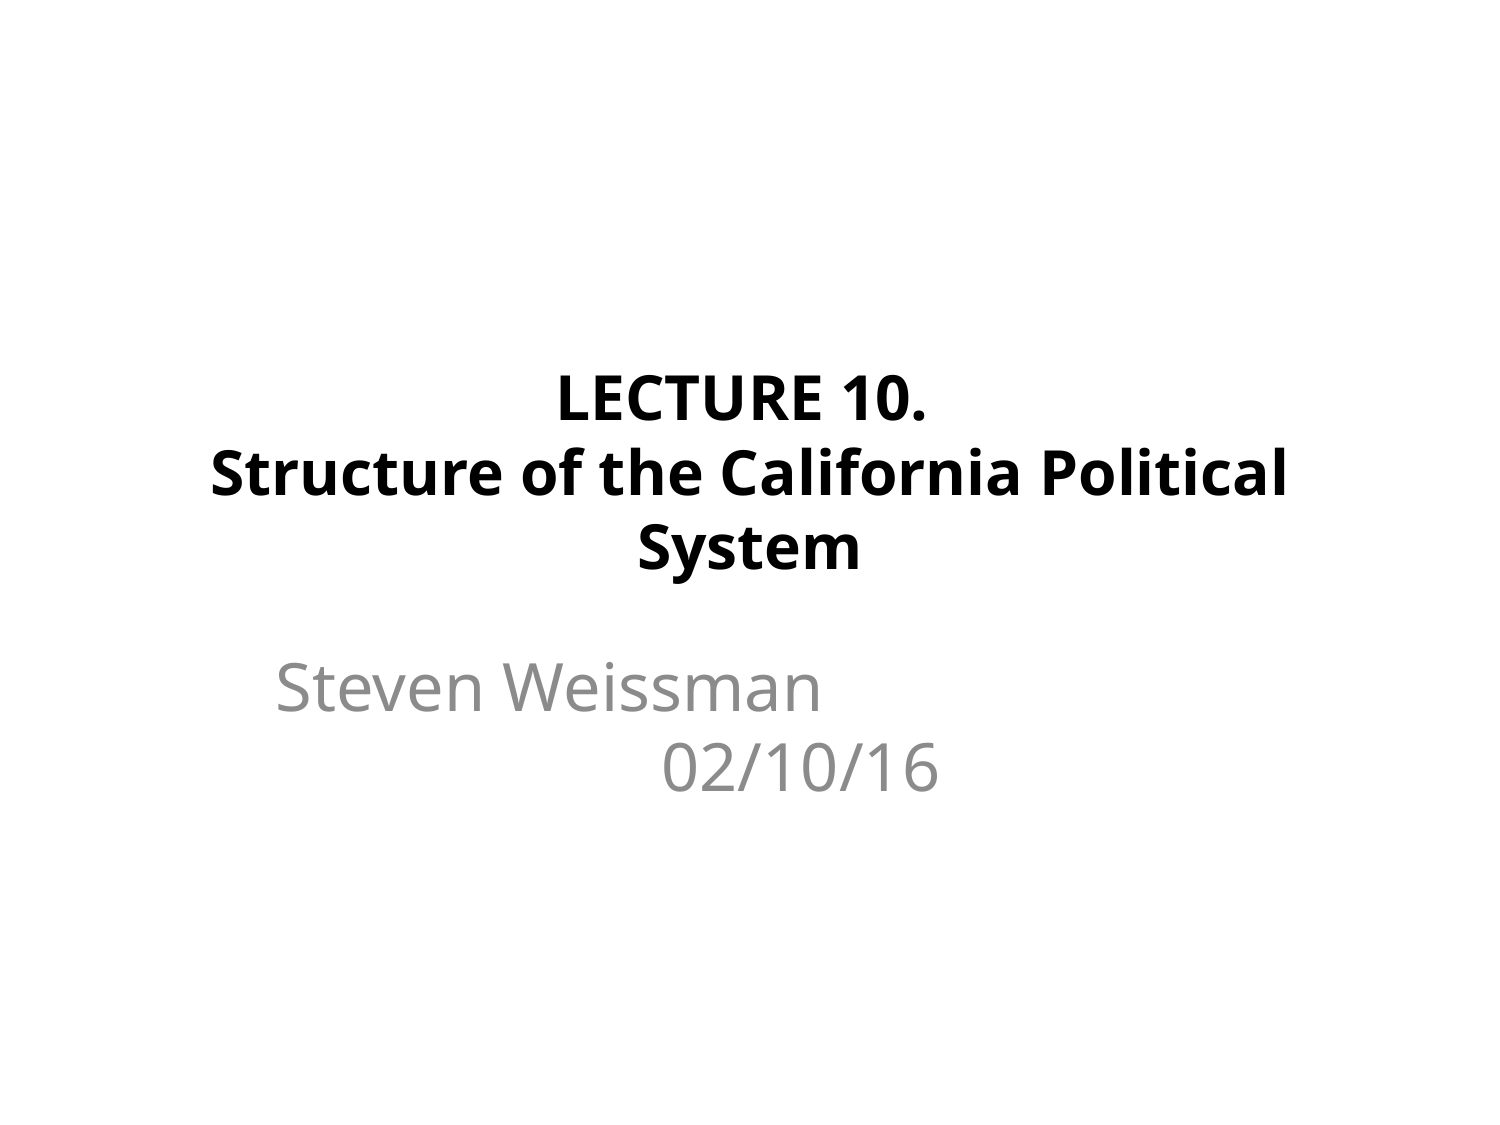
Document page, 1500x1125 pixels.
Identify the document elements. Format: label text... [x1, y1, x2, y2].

title LECTURE 10. Structure of the California Political System [112, 349, 1388, 591]
subtitle Steven Weissman 02/10/16 [225, 637, 1377, 925]
